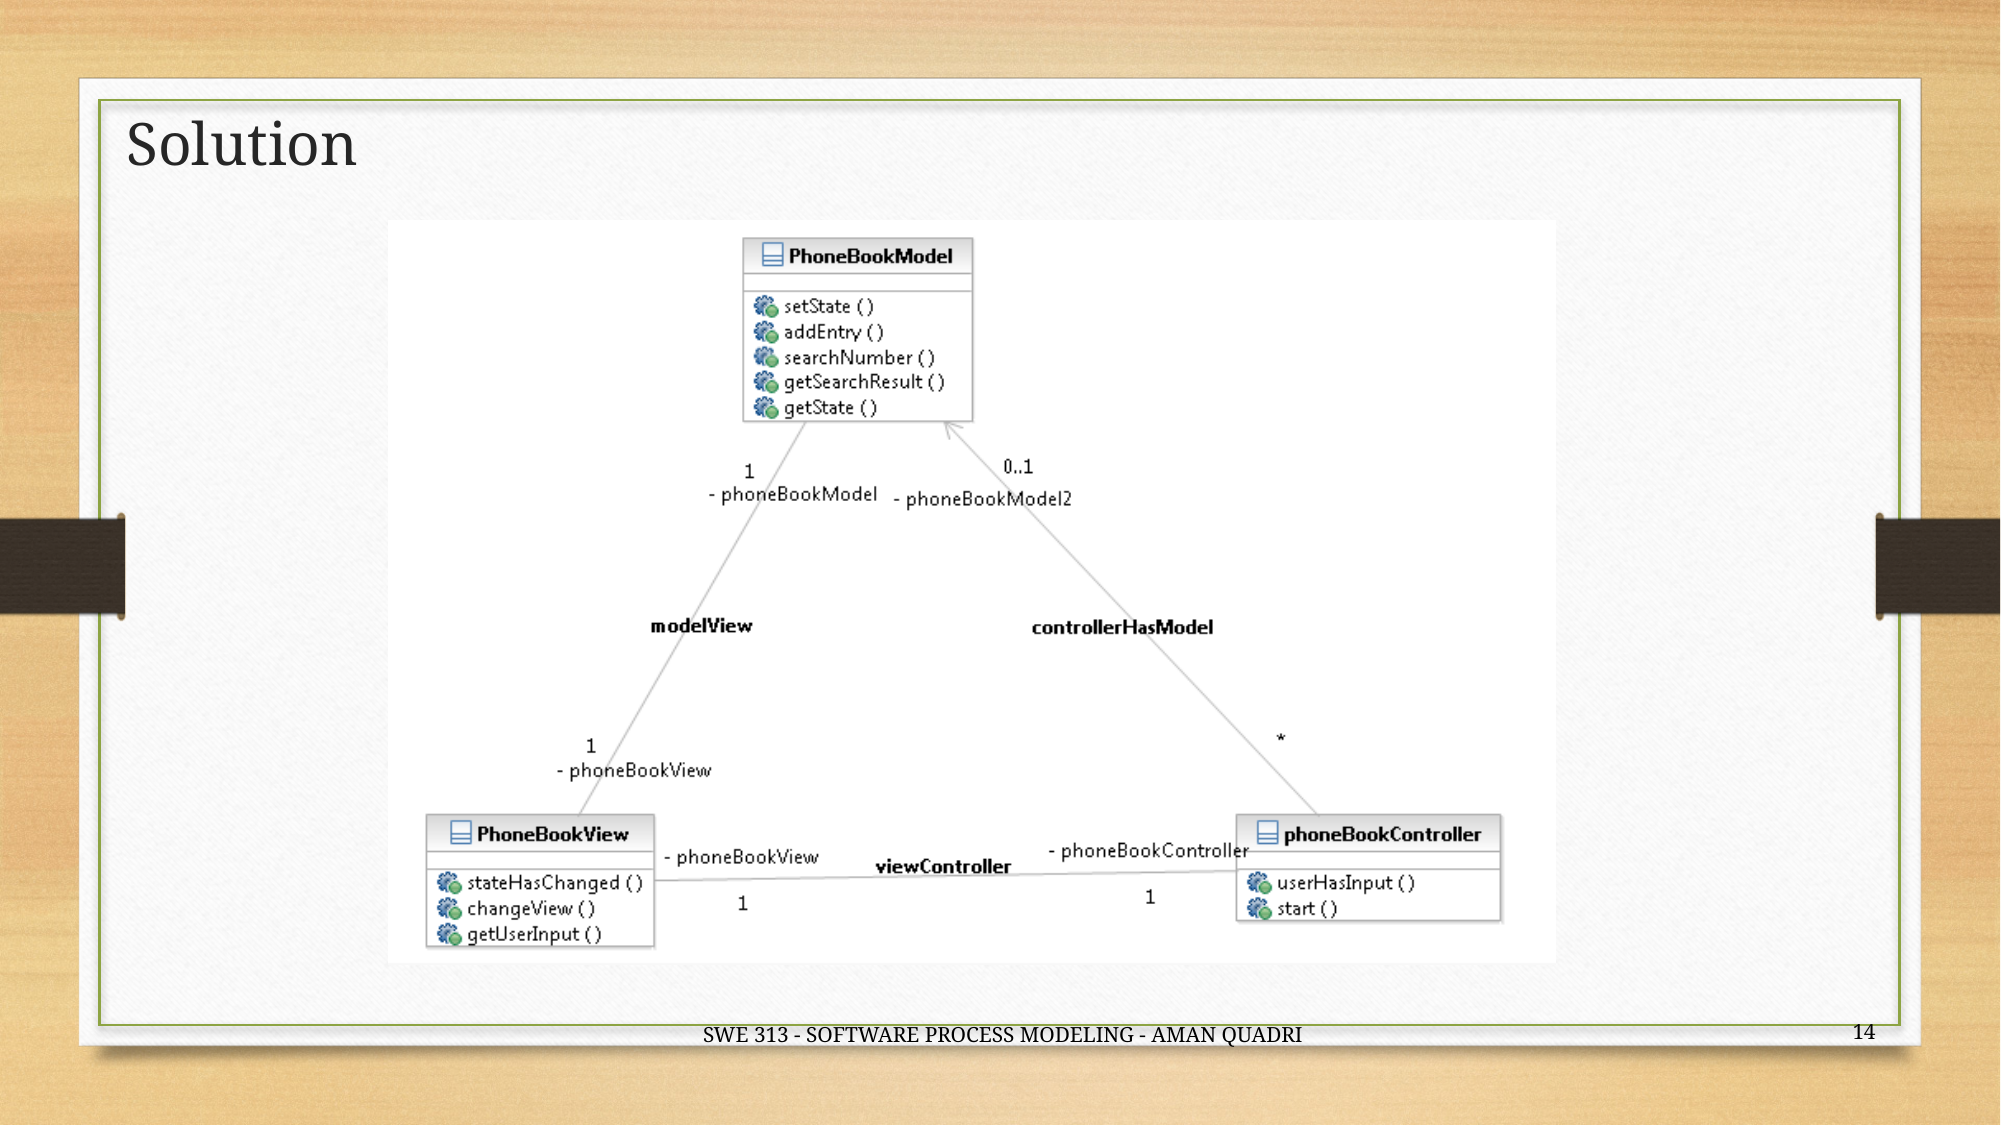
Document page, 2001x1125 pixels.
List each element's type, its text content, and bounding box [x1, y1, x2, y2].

footer SWE 313 - SOFTWARE PROCESS MODELING - AMAN QUADRI [403, 1020, 1602, 1049]
slide_number 14 [1801, 1010, 1891, 1056]
title Solution [110, 99, 1895, 185]
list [388, 220, 1557, 966]
picture [0, 0, 2001, 1125]
